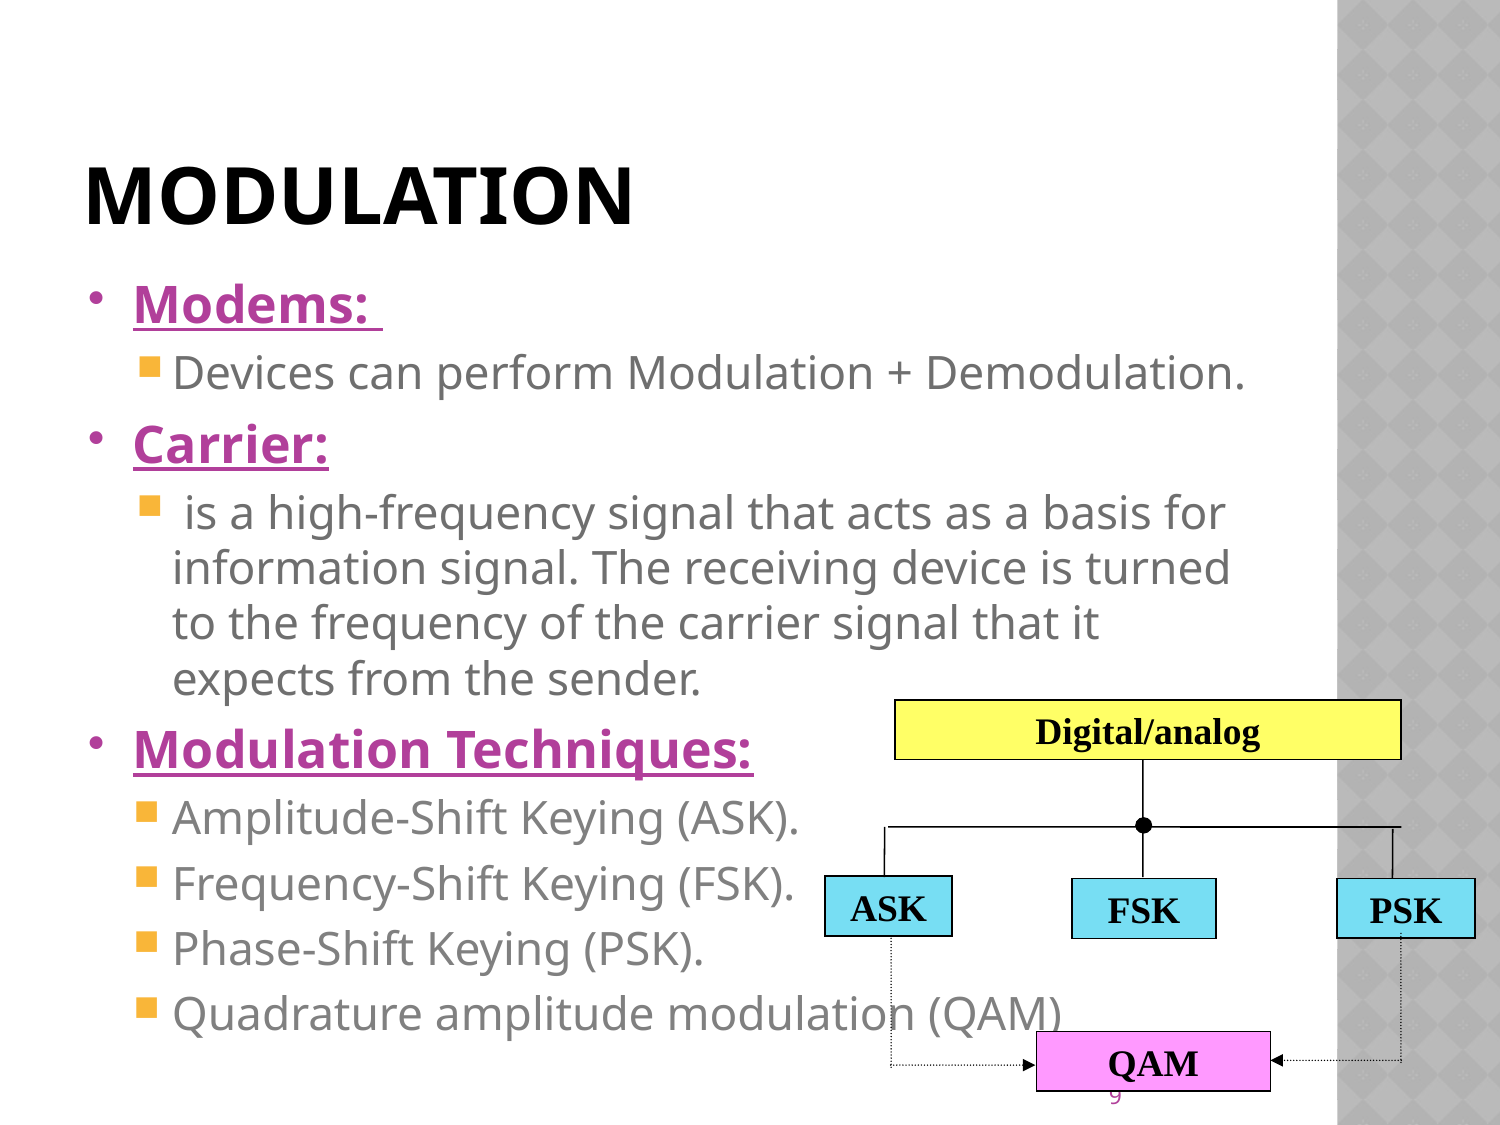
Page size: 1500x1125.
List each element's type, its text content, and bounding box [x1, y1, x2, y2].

slide_number 9 [1025, 1098, 1122, 1113]
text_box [824, 699, 1476, 1088]
list Modems: Devices can perform Modulation + Demodulation. Carrier: is a high-frequency signal that acts as a basis for information signal. The receiving device is turned to the frequency of the carrier signal that it expects from the sender. Modulation Techniques: Amplitude-Shift Keying (ASK). Frequency-Shift Keying (FSK). Phase-Shift Keying (PSK). Quadrature amplitude modulation (QAM) [75, 264, 1263, 1059]
title Modulation [75, 52, 1263, 240]
